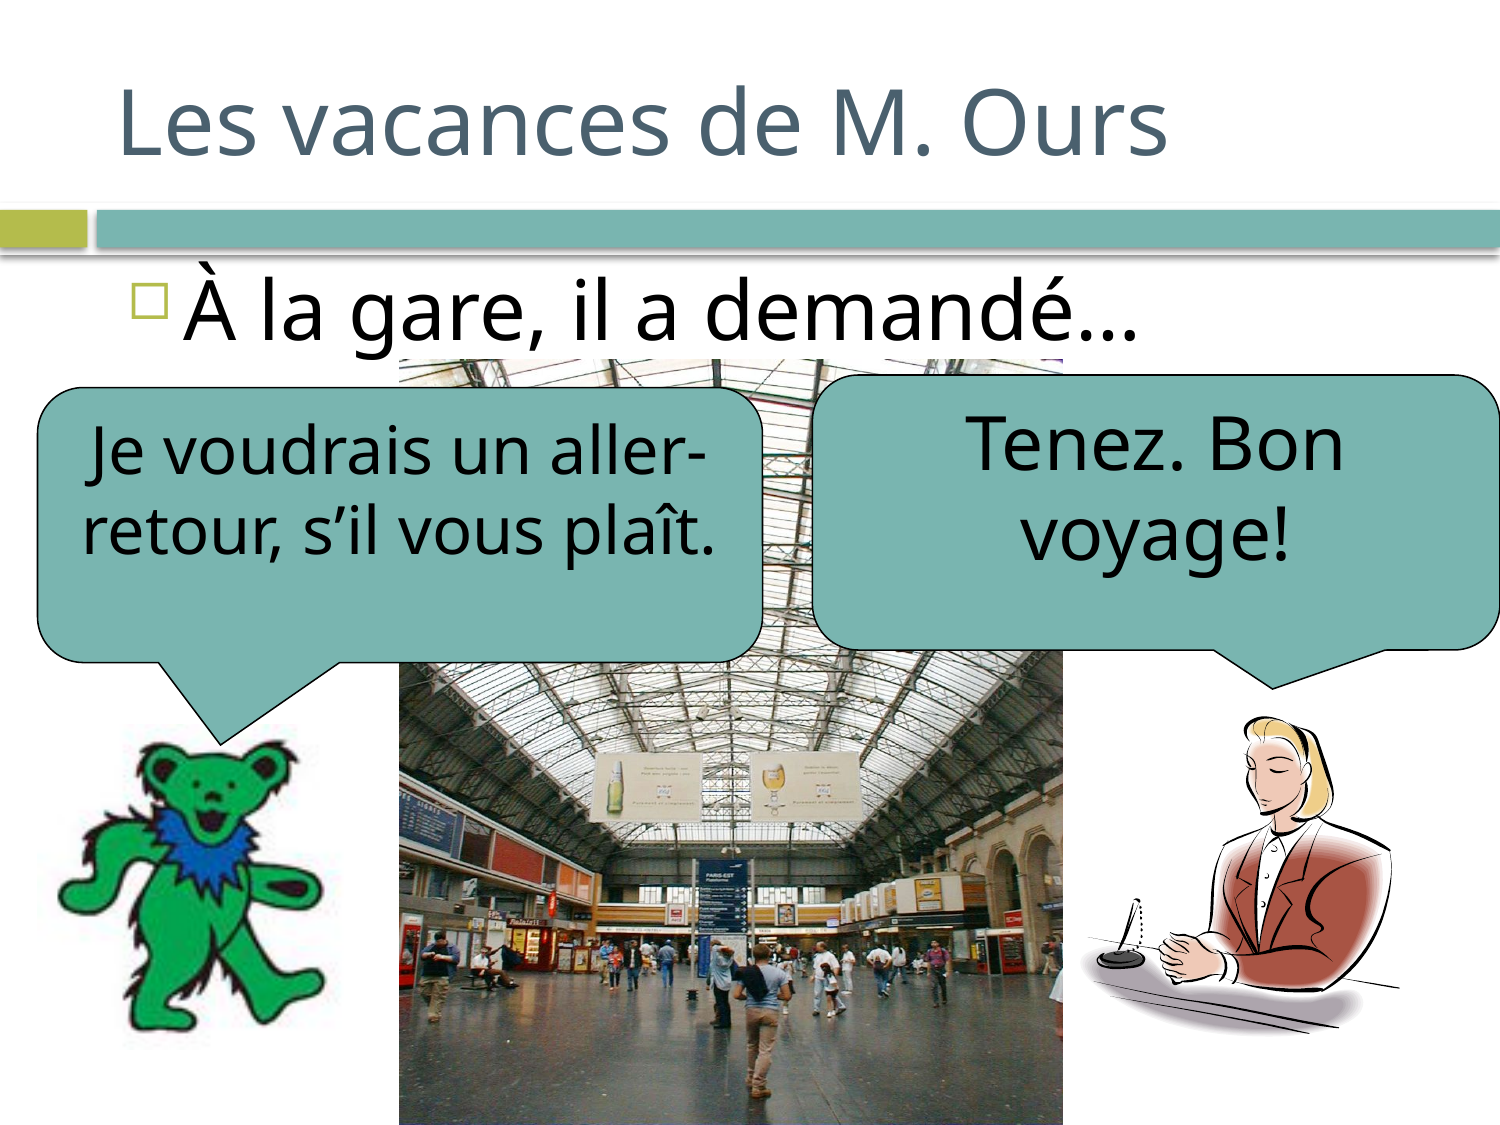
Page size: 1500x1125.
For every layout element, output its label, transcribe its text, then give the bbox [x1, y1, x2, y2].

title Les vacances de M. Ours [100, 37, 1438, 200]
picture [1076, 715, 1401, 1038]
picture [399, 359, 1063, 1125]
text_box Je voudrais un aller-retour, s’il vous plaît. [37, 387, 393, 723]
picture [37, 724, 363, 1051]
text_box Tenez. Bon voyage! [1068, 375, 1500, 690]
list À la gare, il a demandé… [112, 249, 1388, 375]
